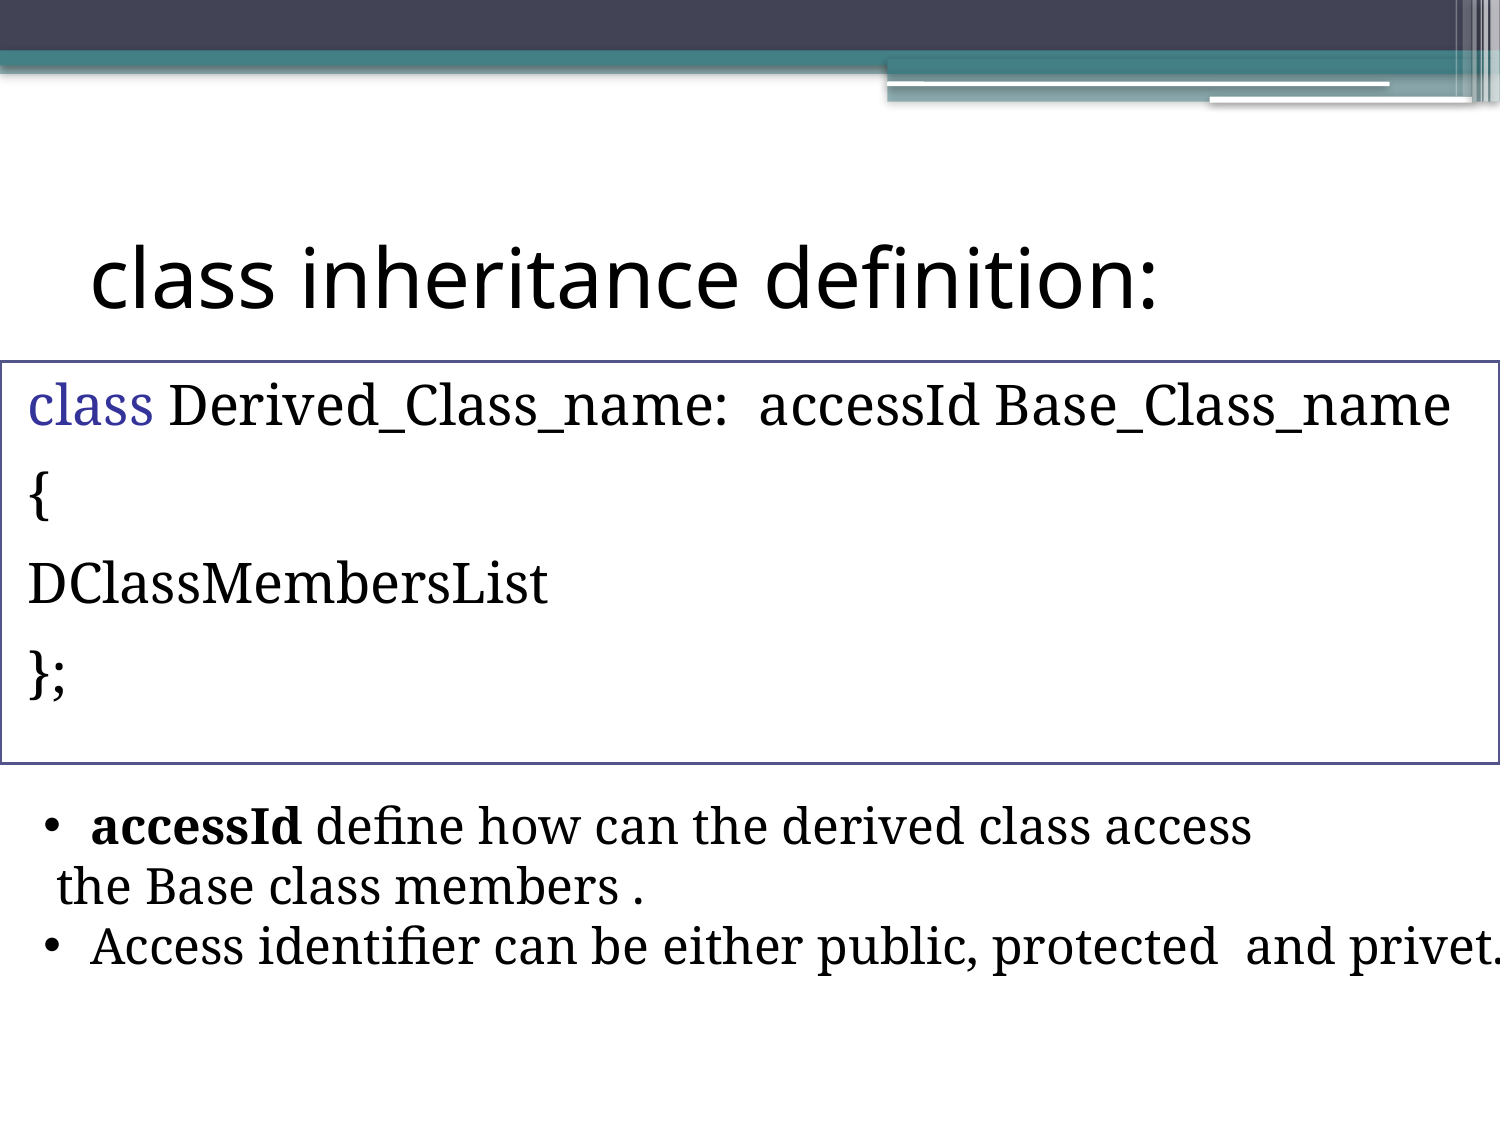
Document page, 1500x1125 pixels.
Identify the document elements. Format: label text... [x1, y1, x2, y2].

title class inheritance definition: [75, 187, 1425, 360]
text_box accessId define how can the derived class access the Base class members . Access identifier can be either public, protected and privet. [28, 786, 1500, 982]
list class Derived_Class_name: accessId Base_Class_name { DClassMembersList }; [0, 360, 1500, 765]
